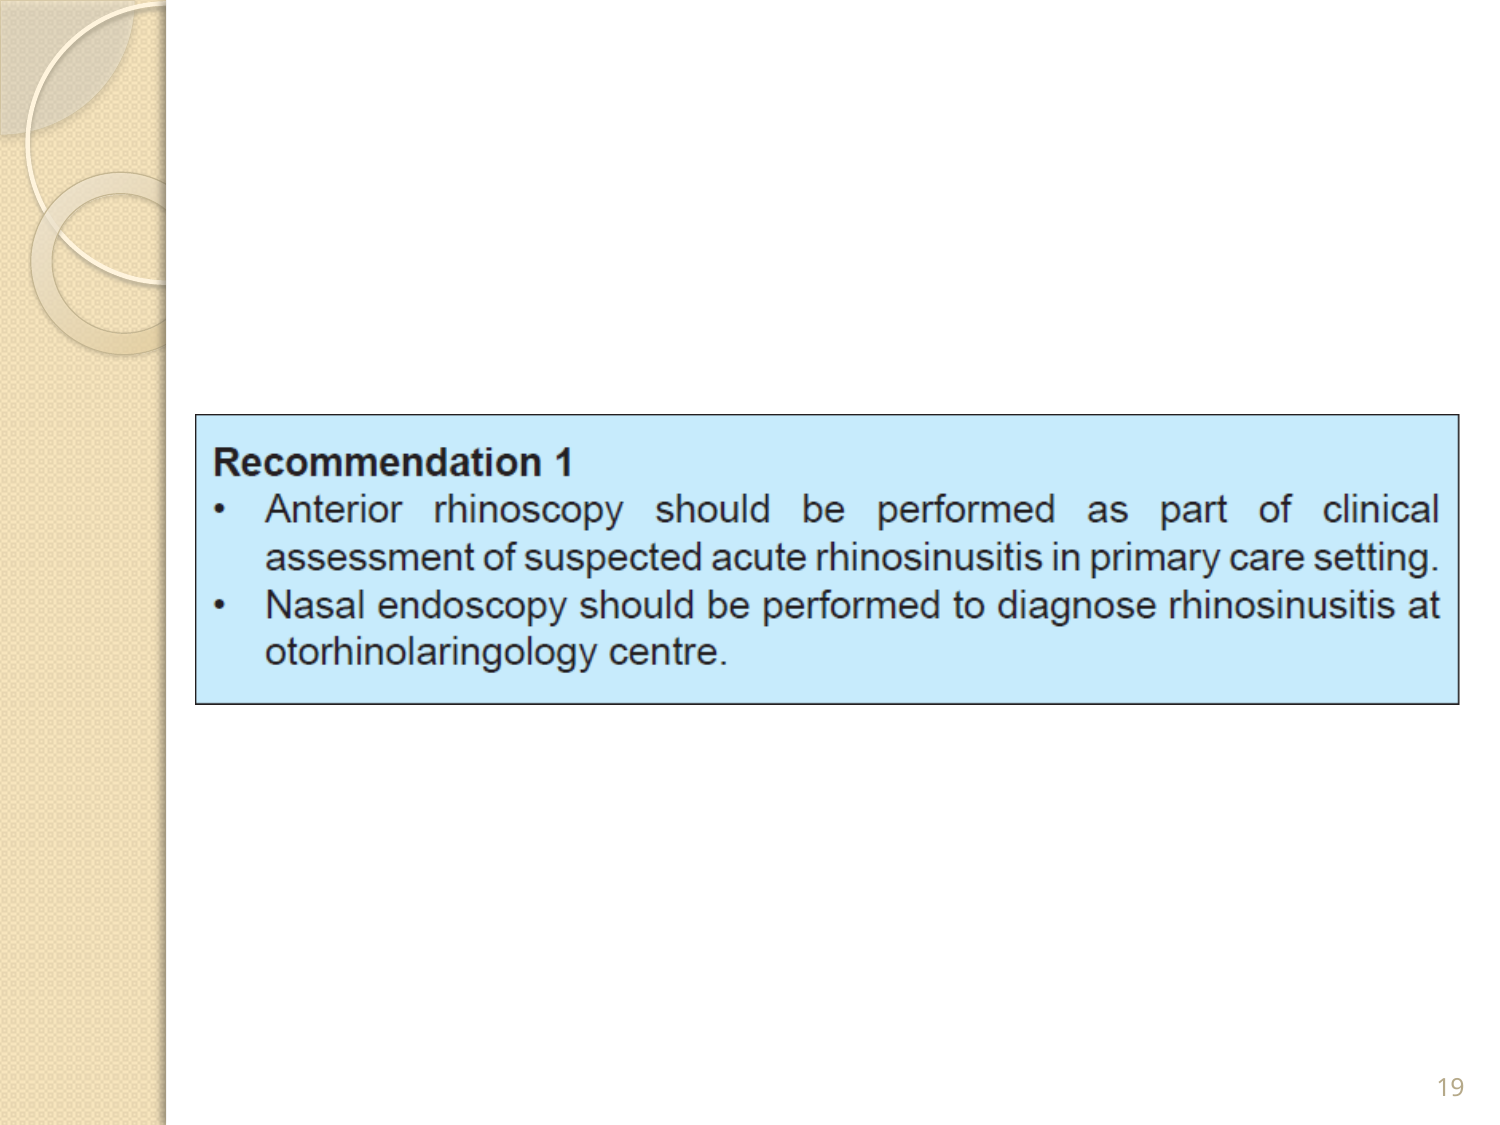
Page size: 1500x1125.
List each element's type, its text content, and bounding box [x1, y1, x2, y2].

slide_number 19 [1413, 1034, 1488, 1113]
picture [194, 414, 1463, 705]
